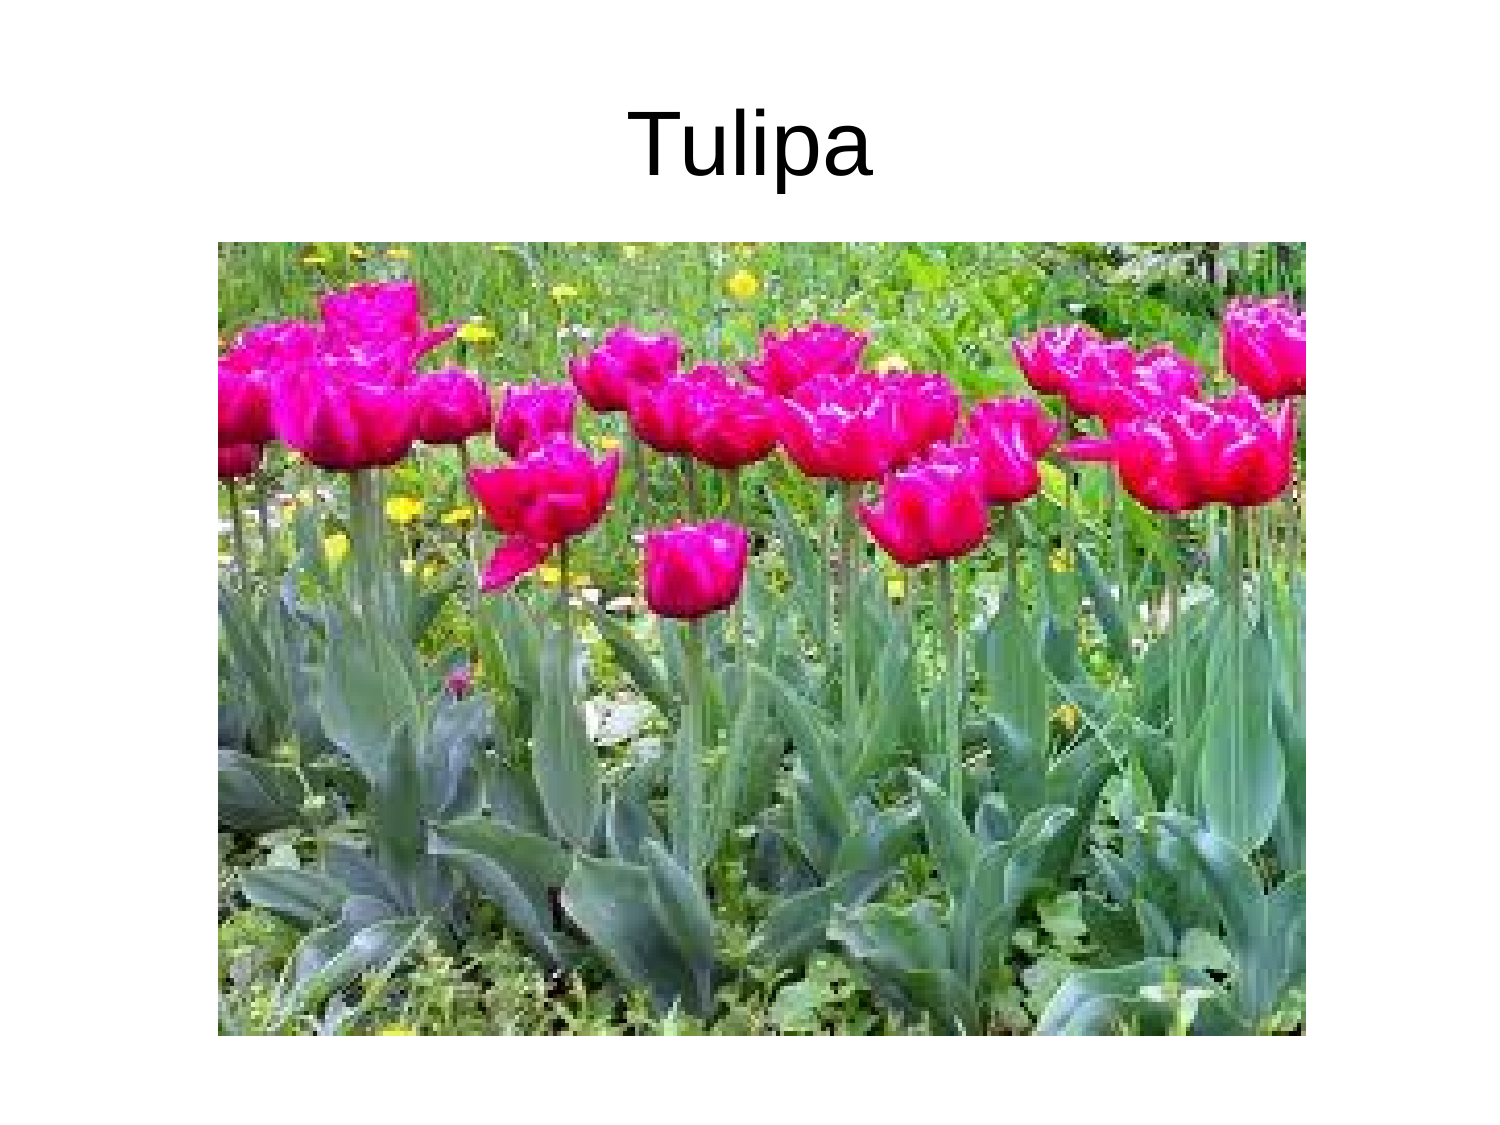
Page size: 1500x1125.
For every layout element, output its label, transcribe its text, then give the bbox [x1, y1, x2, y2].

title Tulipa [75, 45, 1425, 233]
picture [218, 242, 1306, 1036]
